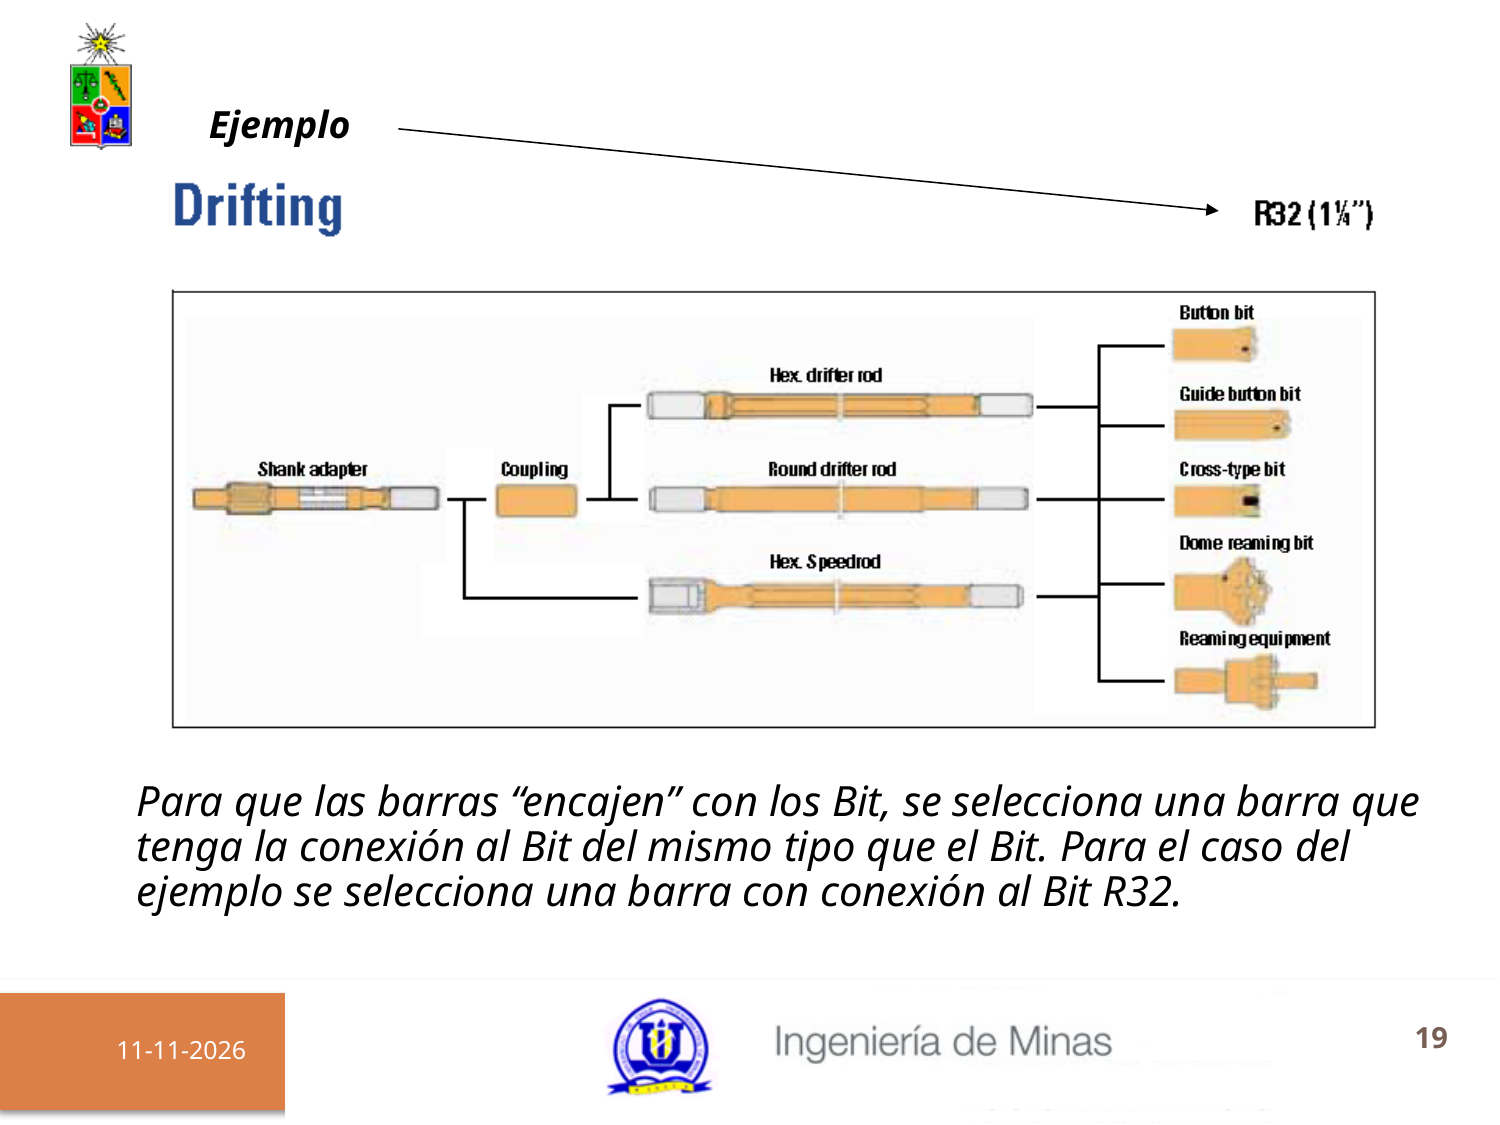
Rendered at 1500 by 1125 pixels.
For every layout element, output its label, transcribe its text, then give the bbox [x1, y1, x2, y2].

picture [69, 23, 132, 151]
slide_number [12, 995, 279, 1108]
picture [151, 163, 1387, 741]
picture [285, 980, 1500, 1125]
text_box Ejemplo [193, 93, 366, 154]
text_box Para que las barras “encajen” con los Bit, se selecciona una barra que tenga la conexión al Bit del mismo tipo que el Bit. Para el caso del ejemplo se selecciona una barra con conexión al Bit R32. [46, 773, 1465, 924]
